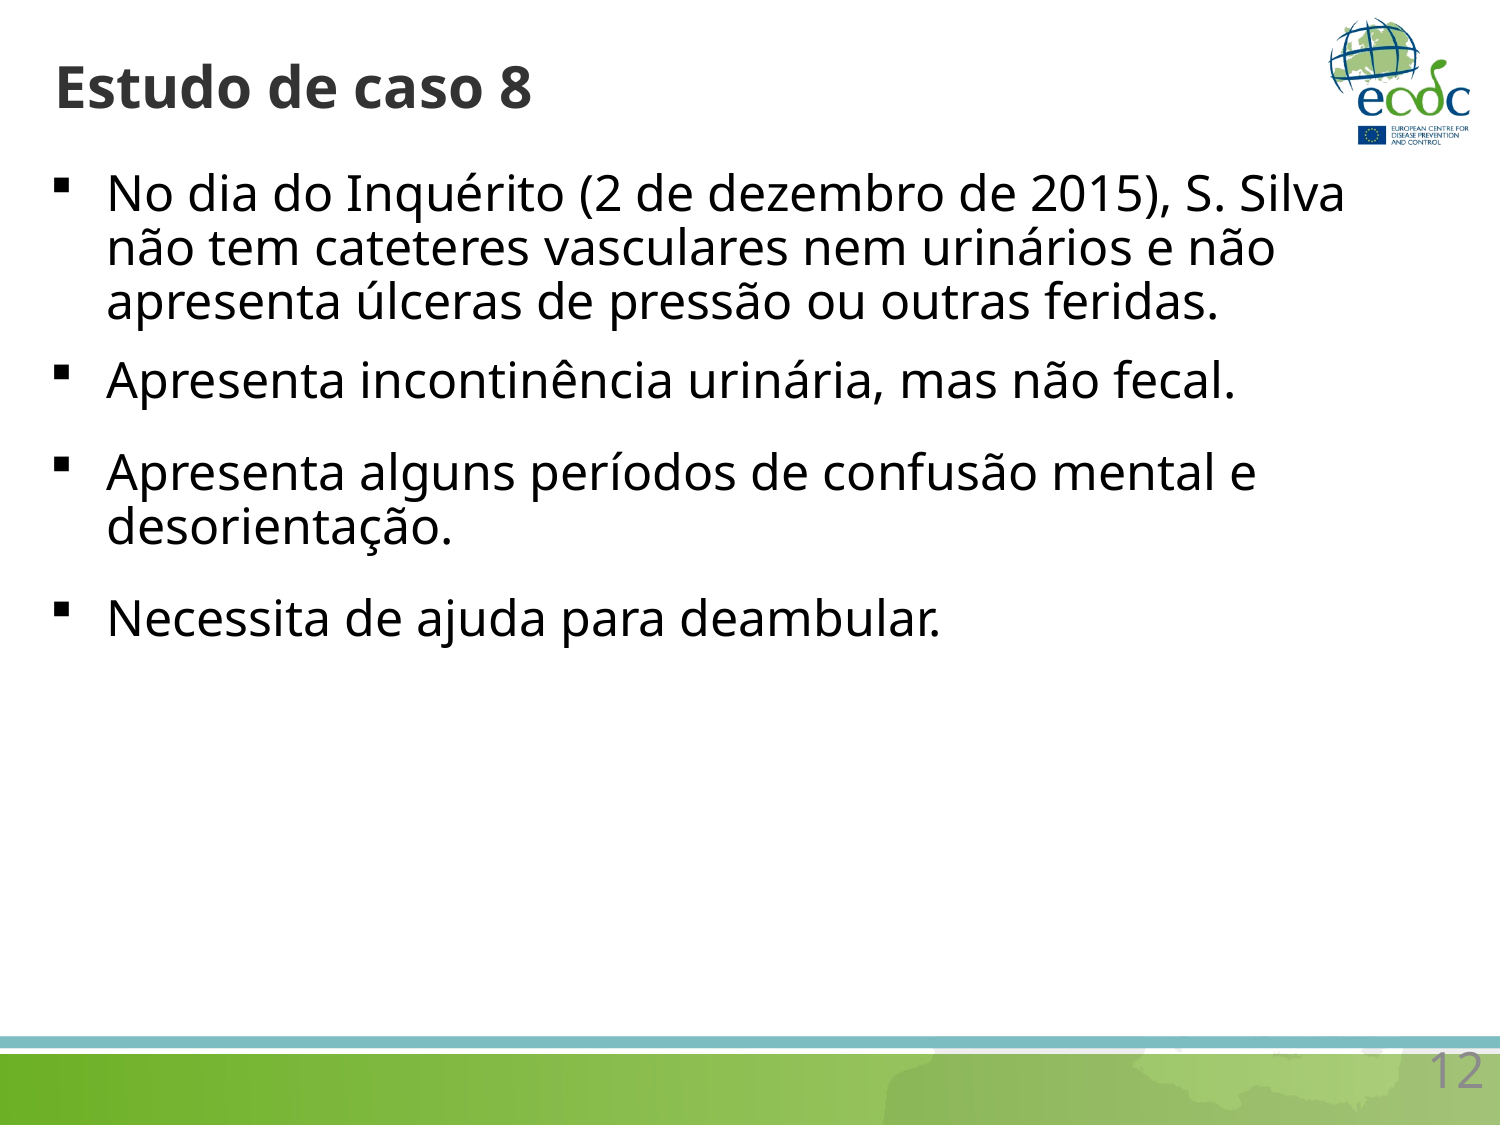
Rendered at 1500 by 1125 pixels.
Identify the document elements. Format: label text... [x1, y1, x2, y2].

picture [1328, 17, 1473, 148]
title Estudo de caso 8 [54, 58, 1405, 152]
list No dia do Inquérito (2 de dezembro de 2015), S. Silva não tem cateteres vasculares nem urinários e não apresenta úlceras de pressão ou outras feridas. Apresenta incontinência urinária, mas não fecal. Apresenta alguns períodos de confusão mental e desorientação. Necessita de ajuda para deambular. [49, 166, 1450, 1015]
slide_number 12 [1149, 1042, 1500, 1103]
picture [0, 1036, 1500, 1125]
